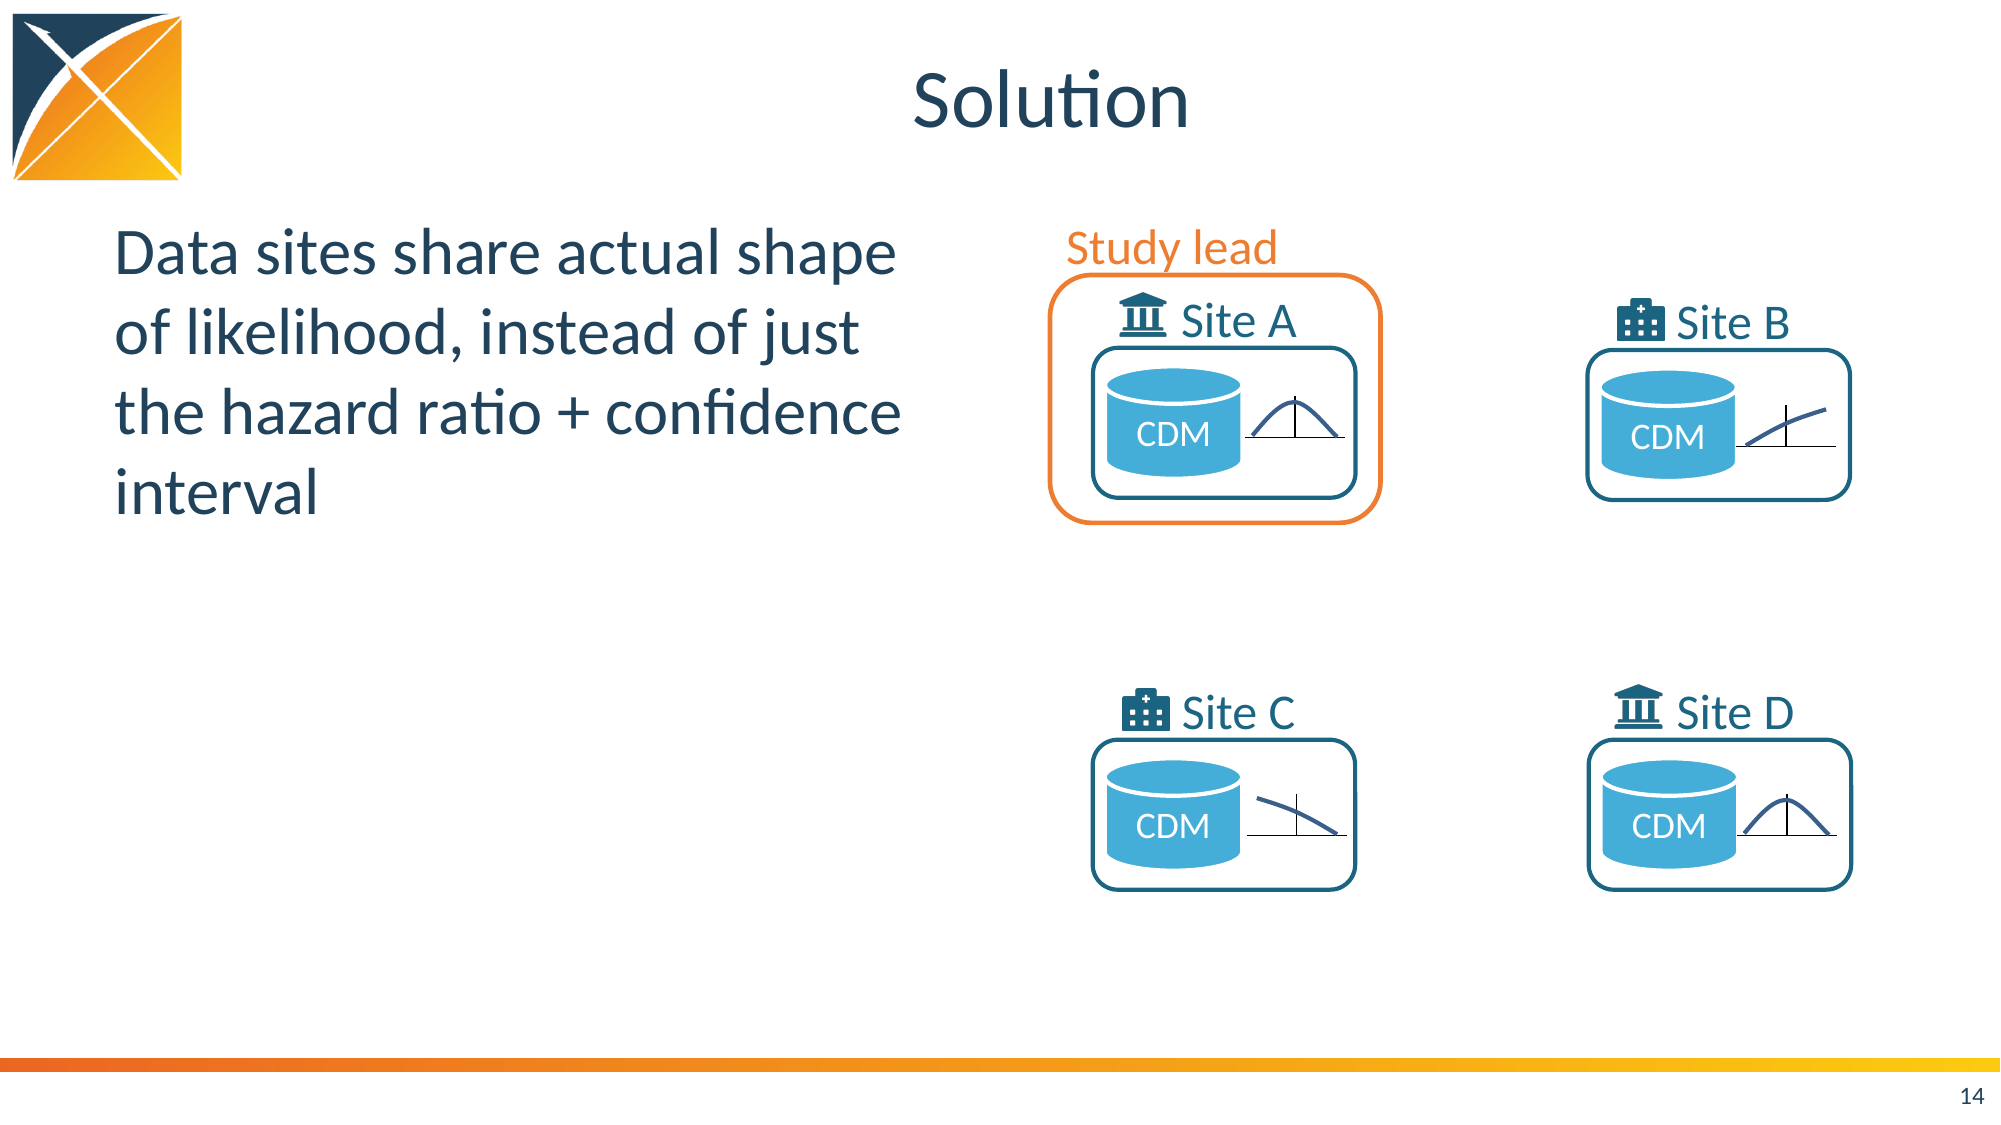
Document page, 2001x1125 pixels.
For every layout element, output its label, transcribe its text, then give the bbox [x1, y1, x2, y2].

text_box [1244, 395, 1346, 438]
text_box Site D [1661, 671, 1810, 747]
text_box CDM [1598, 756, 1741, 873]
slide_number 14 [1533, 1065, 2000, 1125]
text_box CDM [1597, 366, 1740, 484]
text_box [1735, 404, 1836, 447]
text_box Site B [1661, 282, 1806, 357]
title Solution [205, 24, 1900, 163]
picture [0, 0, 206, 200]
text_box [1736, 793, 1838, 836]
text_box Study lead [1051, 207, 1294, 283]
text_box [1047, 272, 1383, 525]
picture [1617, 298, 1665, 341]
text_box CDM [1102, 756, 1245, 873]
text_box Site C [1167, 671, 1311, 747]
picture [1613, 681, 1664, 732]
text_box [1585, 347, 1853, 503]
picture [1122, 688, 1170, 731]
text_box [1246, 793, 1347, 836]
text_box [1586, 737, 1854, 892]
text_box [1090, 737, 1358, 892]
list Data sites share actual shape of likelihood, instead of just the hazard ratio + confidence interval [99, 200, 959, 588]
picture [1117, 289, 1169, 340]
